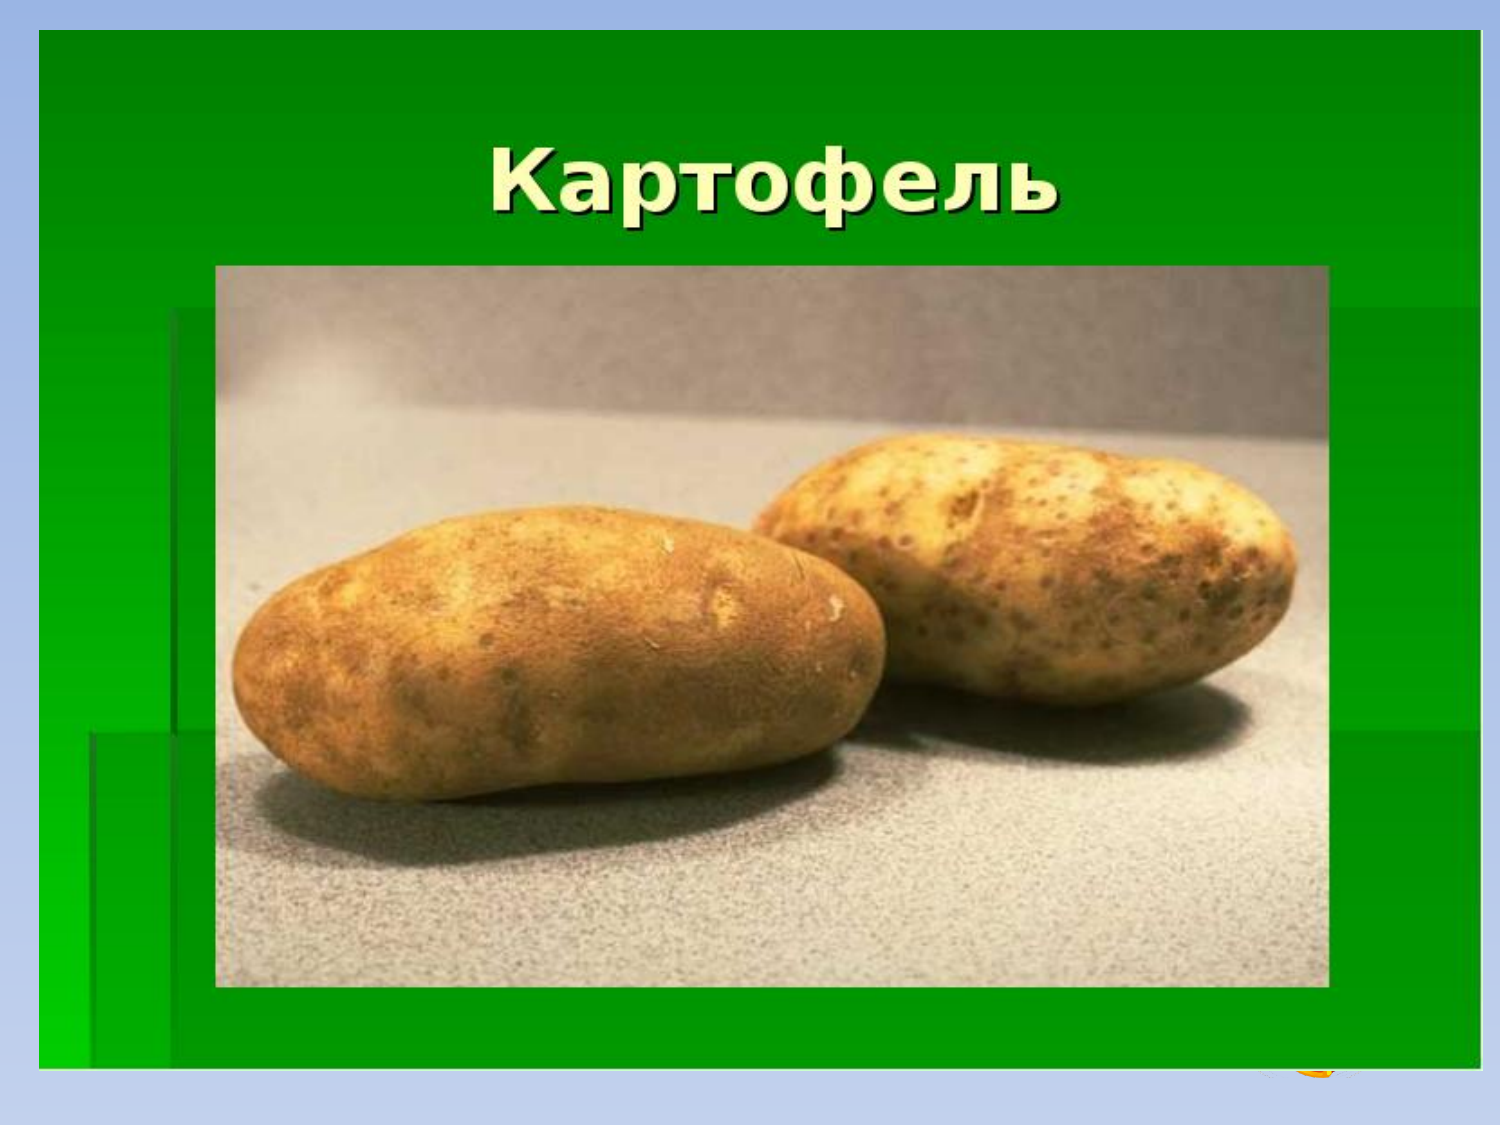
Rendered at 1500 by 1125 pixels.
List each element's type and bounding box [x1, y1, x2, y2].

picture [39, 30, 1483, 1078]
